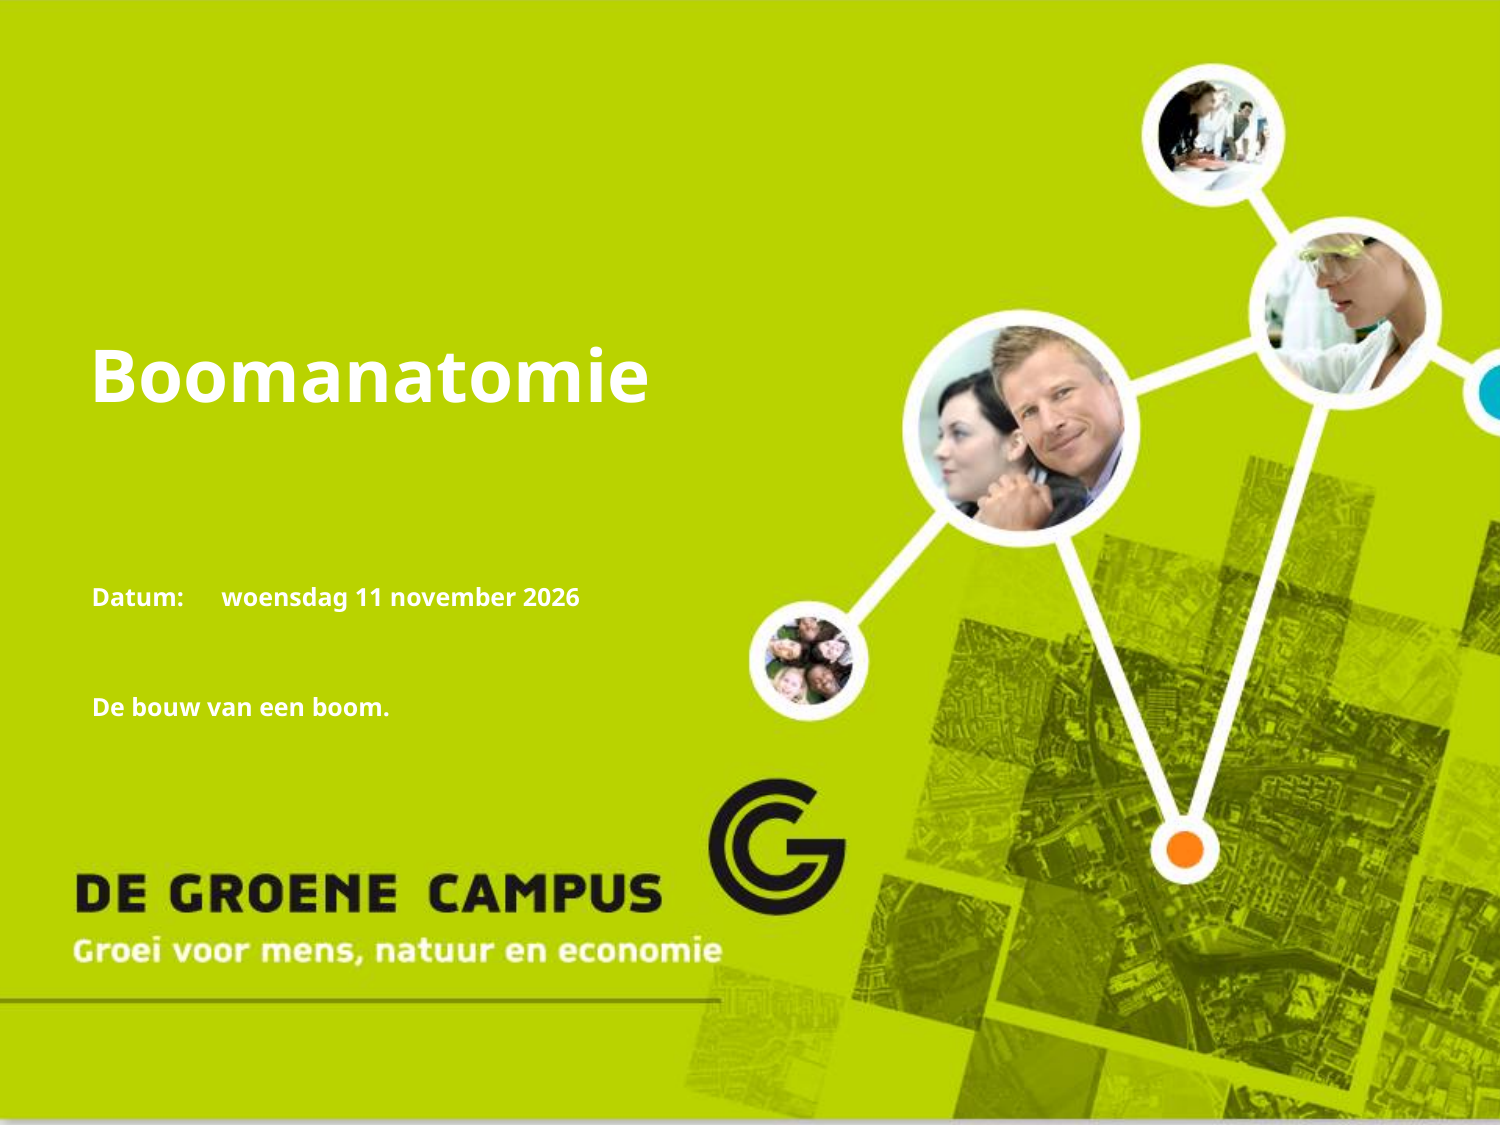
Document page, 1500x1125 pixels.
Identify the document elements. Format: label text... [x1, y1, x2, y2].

title Boomanatomie [74, 184, 762, 563]
subtitle De bouw van een boom. [76, 660, 762, 752]
picture [0, 0, 1500, 1125]
slide_number woensdag 9 maart 2016 [206, 574, 762, 645]
